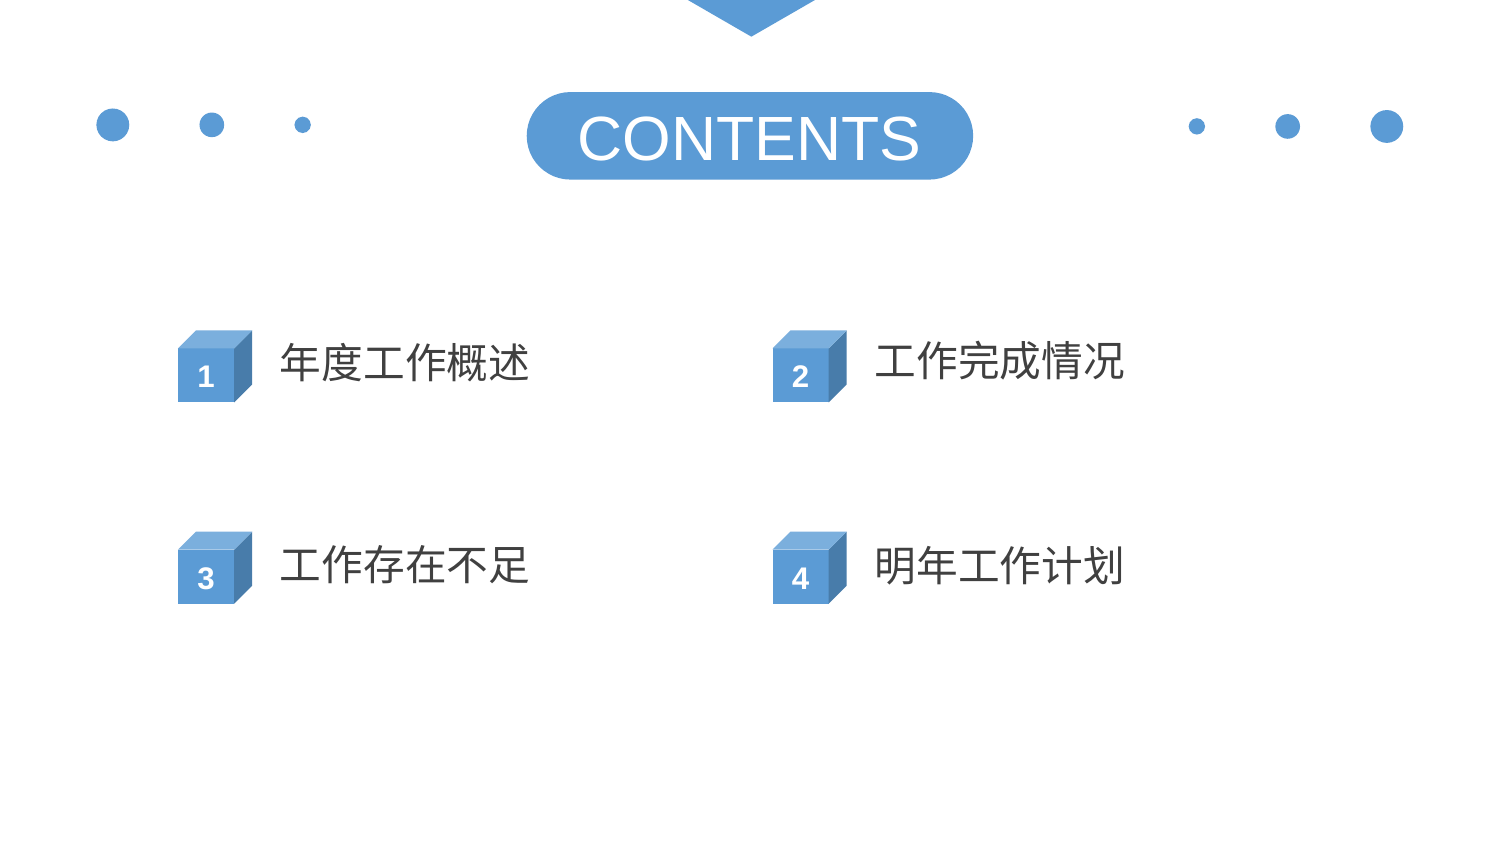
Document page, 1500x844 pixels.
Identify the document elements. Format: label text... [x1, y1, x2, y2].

text_box CONTENTS [525, 91, 975, 181]
text_box 年度工作概述 [279, 324, 715, 405]
text_box 4 [771, 530, 848, 605]
text_box 工作存在不足 [279, 526, 715, 607]
text_box 明年工作计划 [874, 527, 1354, 608]
text_box [777, 533, 842, 548]
text_box [183, 533, 248, 548]
text_box [777, 332, 842, 347]
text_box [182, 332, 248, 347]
text_box 1 [176, 329, 254, 404]
text_box 3 [176, 530, 254, 605]
text_box 2 [771, 329, 848, 404]
text_box [685, 0, 816, 38]
text_box 工作完成情况 [874, 322, 1354, 403]
